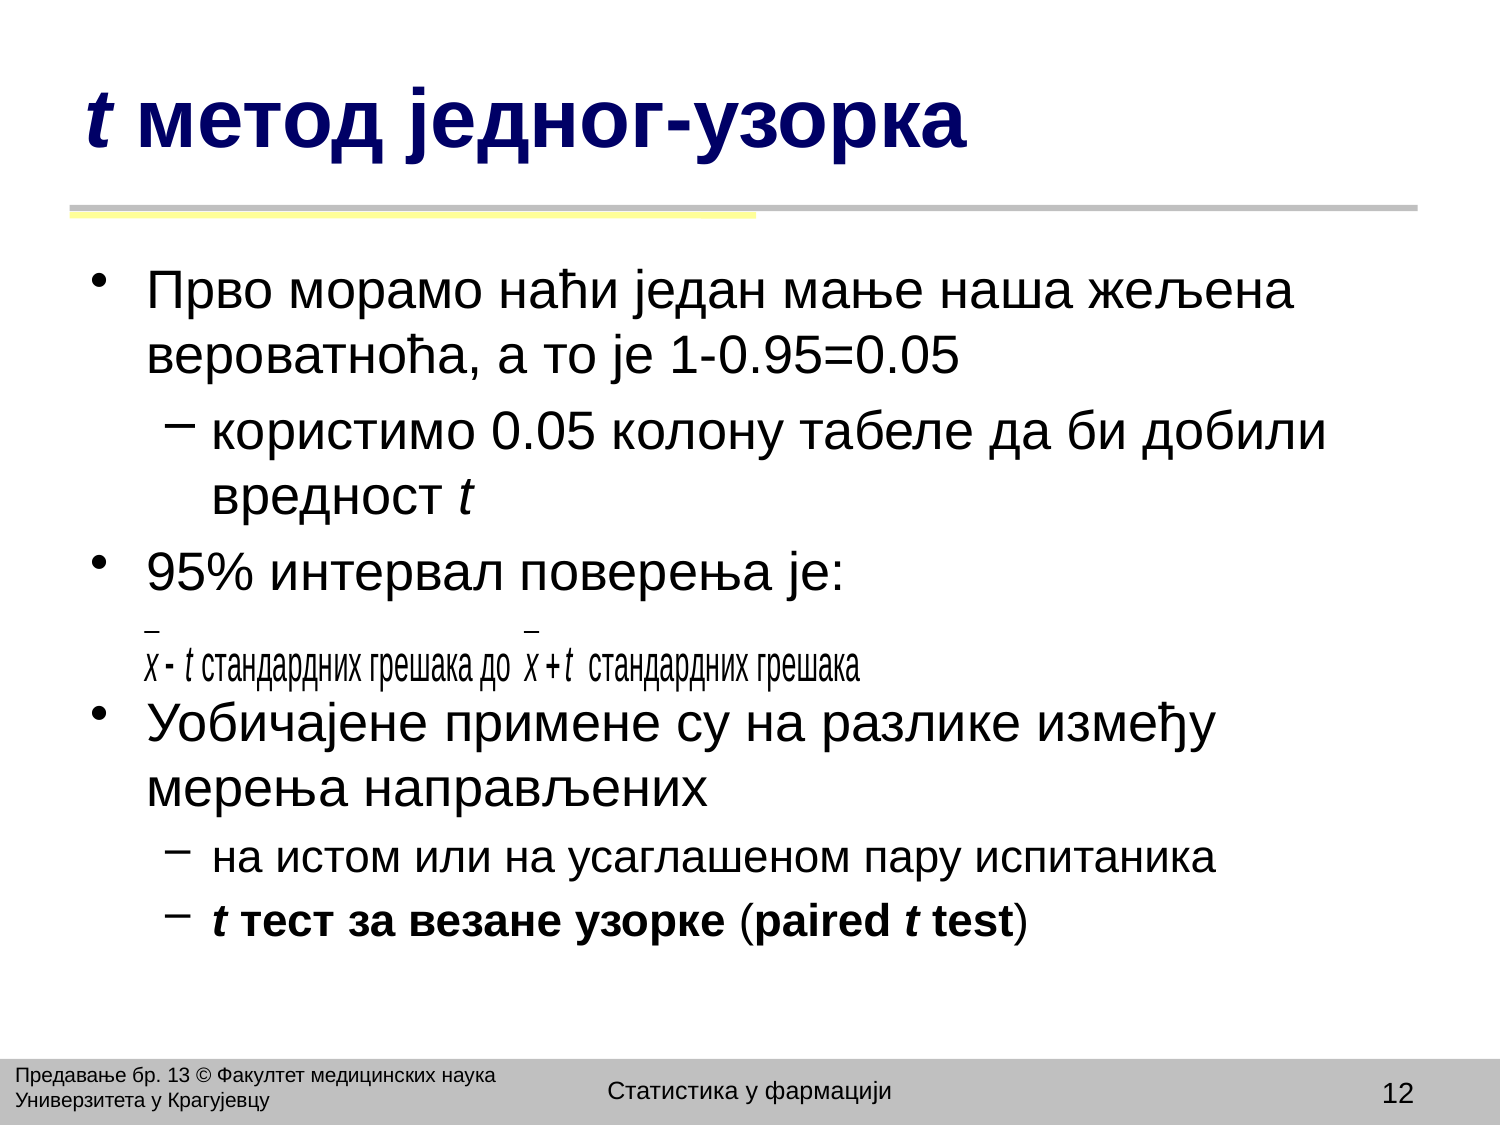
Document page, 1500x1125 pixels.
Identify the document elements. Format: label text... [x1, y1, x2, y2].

footer Статистика у фармацији [512, 1066, 988, 1125]
slide_number 12 [1079, 1066, 1430, 1125]
list Прво морамо наћи један мање наша жељена вероватноћа, а то је 1-0.95=0.05 користимо 0.05 колону табеле да би добили вредност t 95% интервал поверења је: Уобичајене примене су на разлике између мерења направљених на истом или на усаглашеном пару испитаника t тест за везане узорке (paired t test) [74, 246, 1415, 1023]
slide_number Предавање бр. 13 © Факултет медицинских наука Универзитета у Крагујевцу [0, 1053, 614, 1108]
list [138, 588, 1363, 697]
title t метод једног-узорка [69, 19, 1426, 208]
